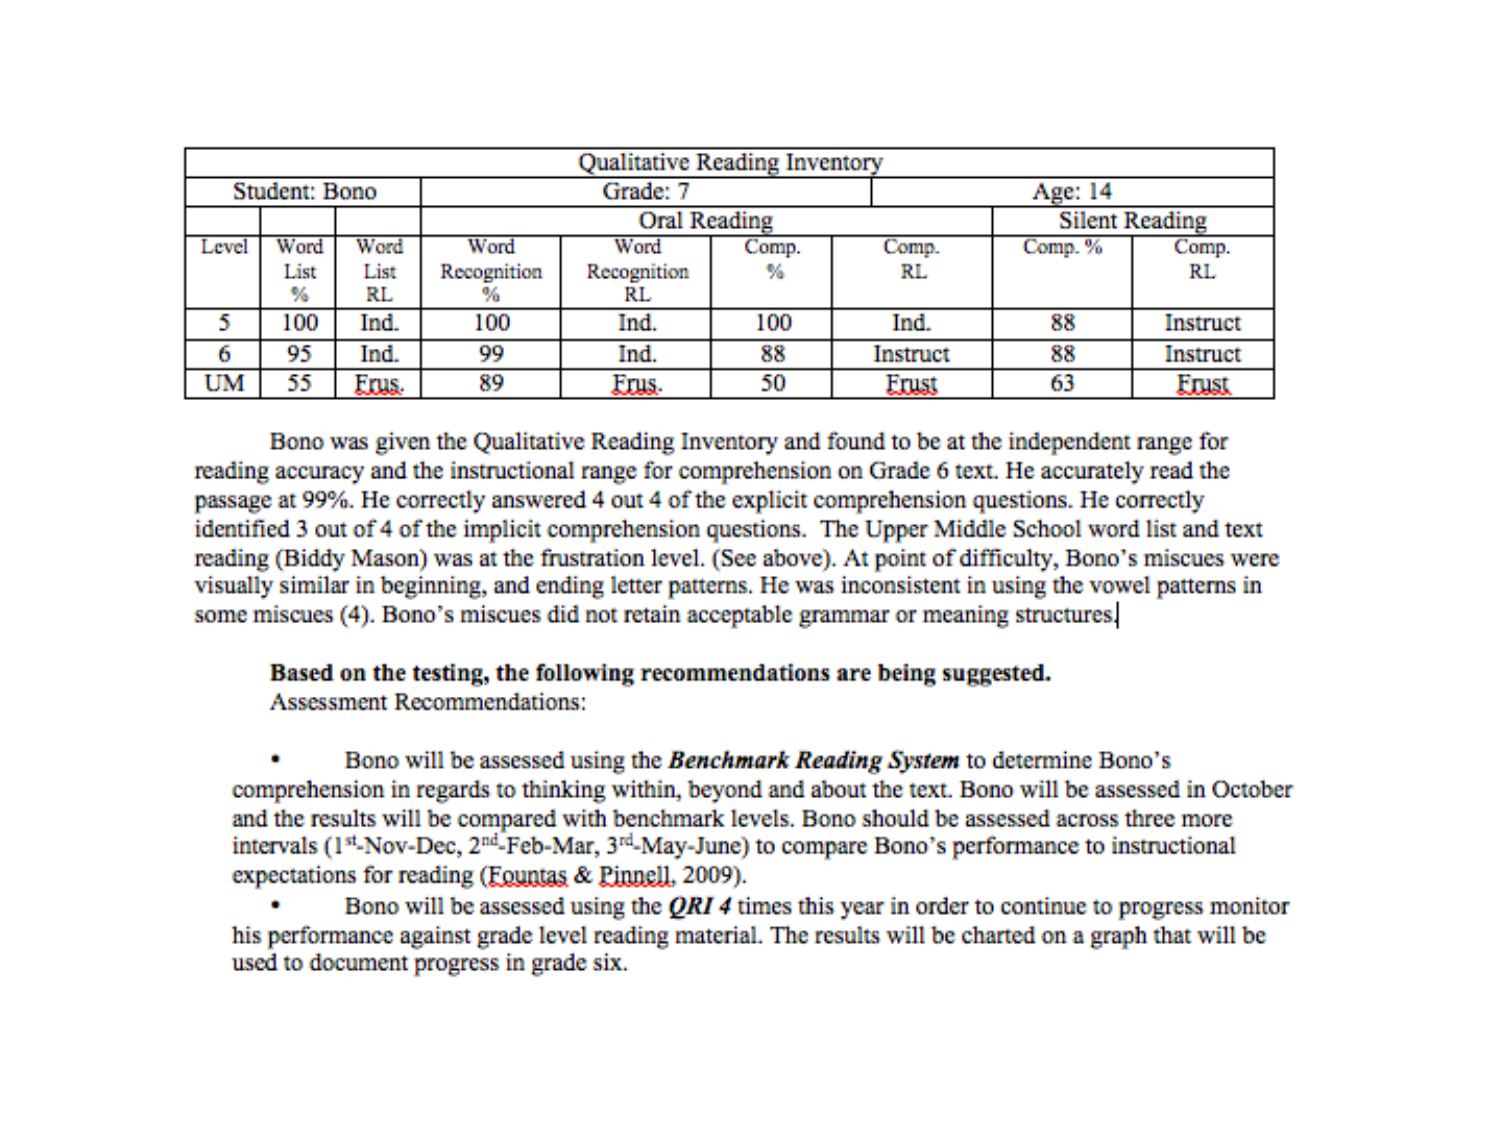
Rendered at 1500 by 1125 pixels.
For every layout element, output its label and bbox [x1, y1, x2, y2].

picture [168, 128, 1332, 996]
